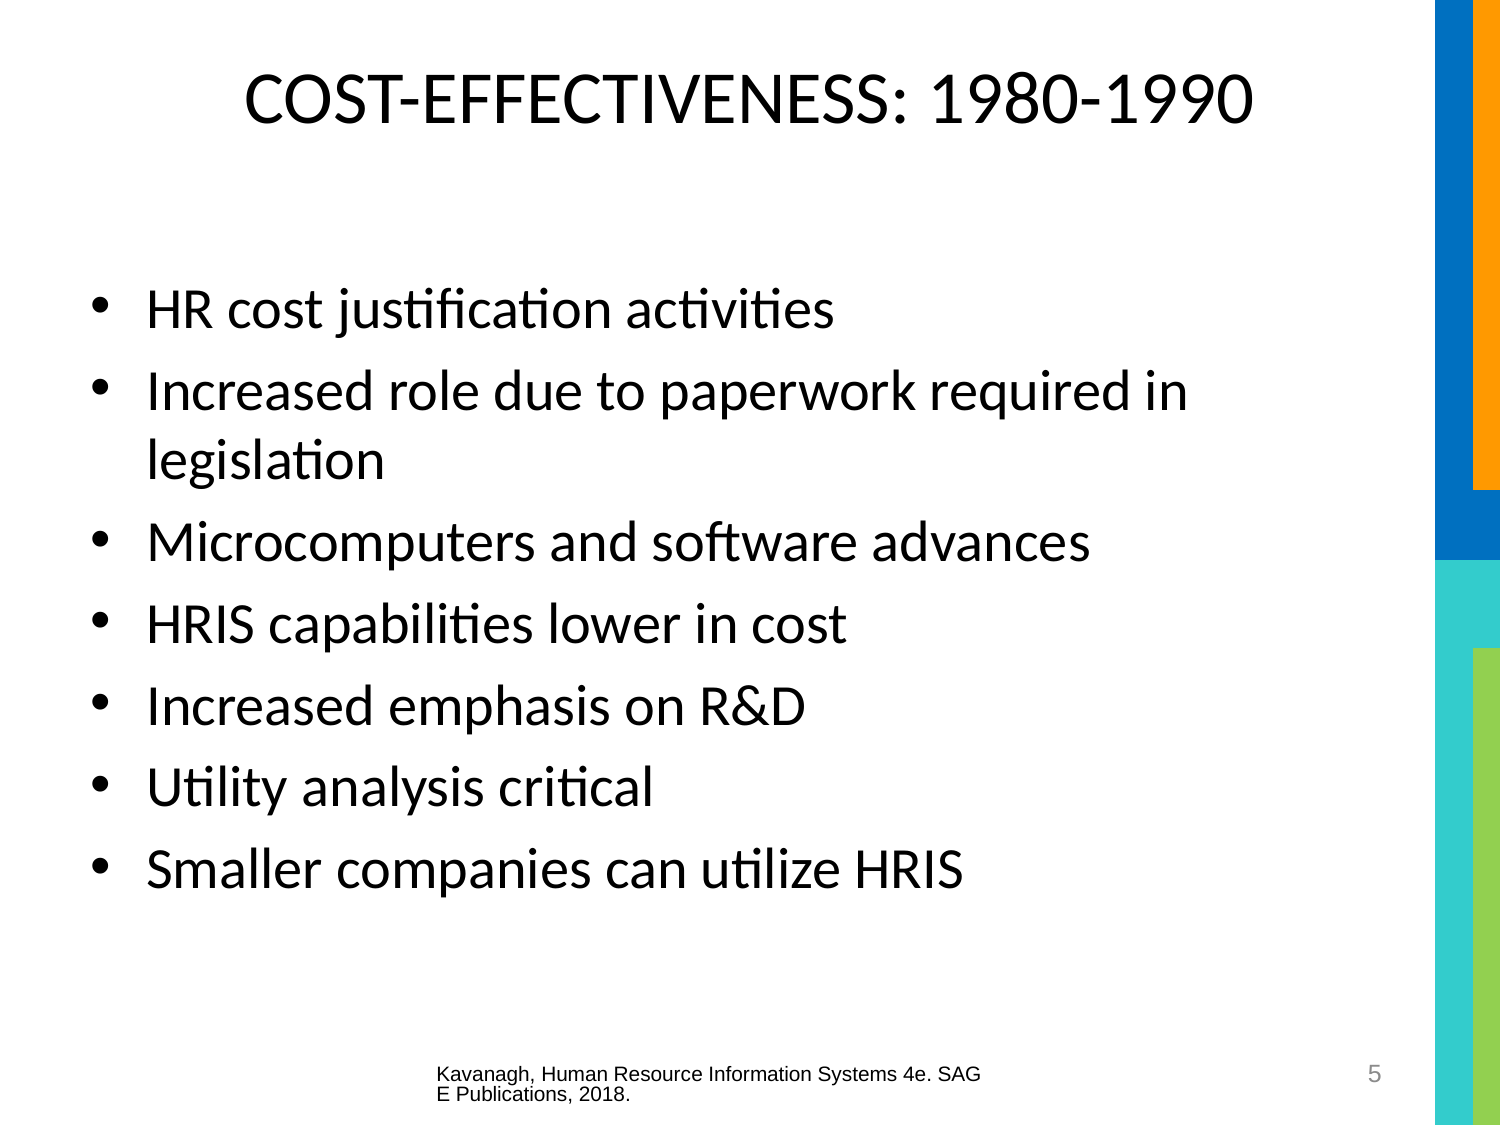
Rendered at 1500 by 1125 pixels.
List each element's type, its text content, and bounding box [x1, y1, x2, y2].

title COST-EFFECTIVENESS: 1980-1990 [75, 0, 1425, 188]
list HR cost justification activities Increased role due to paperwork required in legislation Microcomputers and software advances HRIS capabilities lower in cost Increased emphasis on R&D Utility analysis critical Smaller companies can utilize HRIS [75, 262, 1425, 1005]
footer Kavanagh, Human Resource Information Systems 4e. SAGE Publications, 2018. [421, 1042, 1004, 1103]
slide_number 5 [1059, 1042, 1397, 1103]
